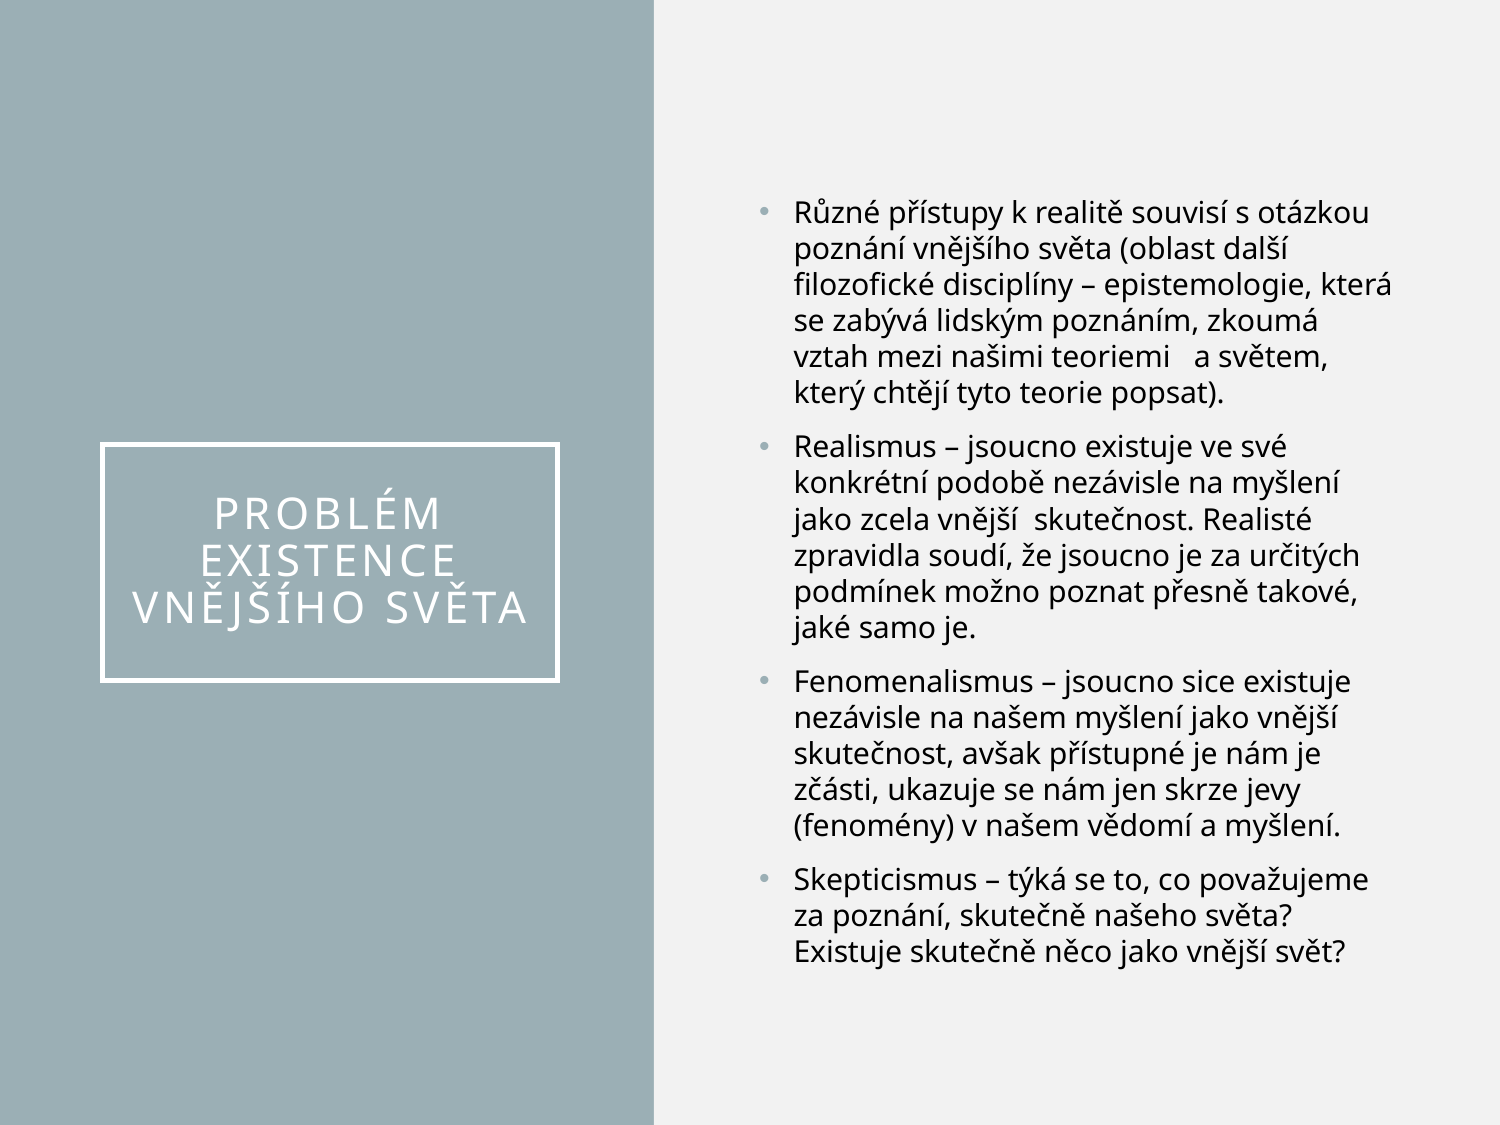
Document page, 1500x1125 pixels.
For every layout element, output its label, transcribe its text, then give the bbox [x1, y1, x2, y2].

list Různé přístupy k realitě souvisí s otázkou poznání vnějšího světa (oblast další filozofické disciplíny – epistemologie, která se zabývá lidským poznáním, zkoumá vztah mezi našimi teoriemi a světem, který chtějí tyto teorie popsat). Realismus – jsoucno existuje ve své konkrétní podobě nezávisle na myšlení jako zcela vnější skutečnost. Realisté zpravidla soudí, že jsoucno je za určitých podmínek možno poznat přesně takové, jaké samo je. Fenomenalismus – jsoucno sice existuje nezávisle na našem myšlení jako vnější skutečnost, avšak přístupné je nám je zčásti, ukazuje se nám jen skrze jevy (fenomény) v našem vědomí a myšlení. Skepticismus – týká se to, co považujeme za poznání, skutečně našeho světa? Existuje skutečně něco jako vnější svět? [744, 131, 1410, 994]
text_box [653, 0, 1500, 1125]
title Problém existence vnějšího světa [100, 442, 560, 683]
